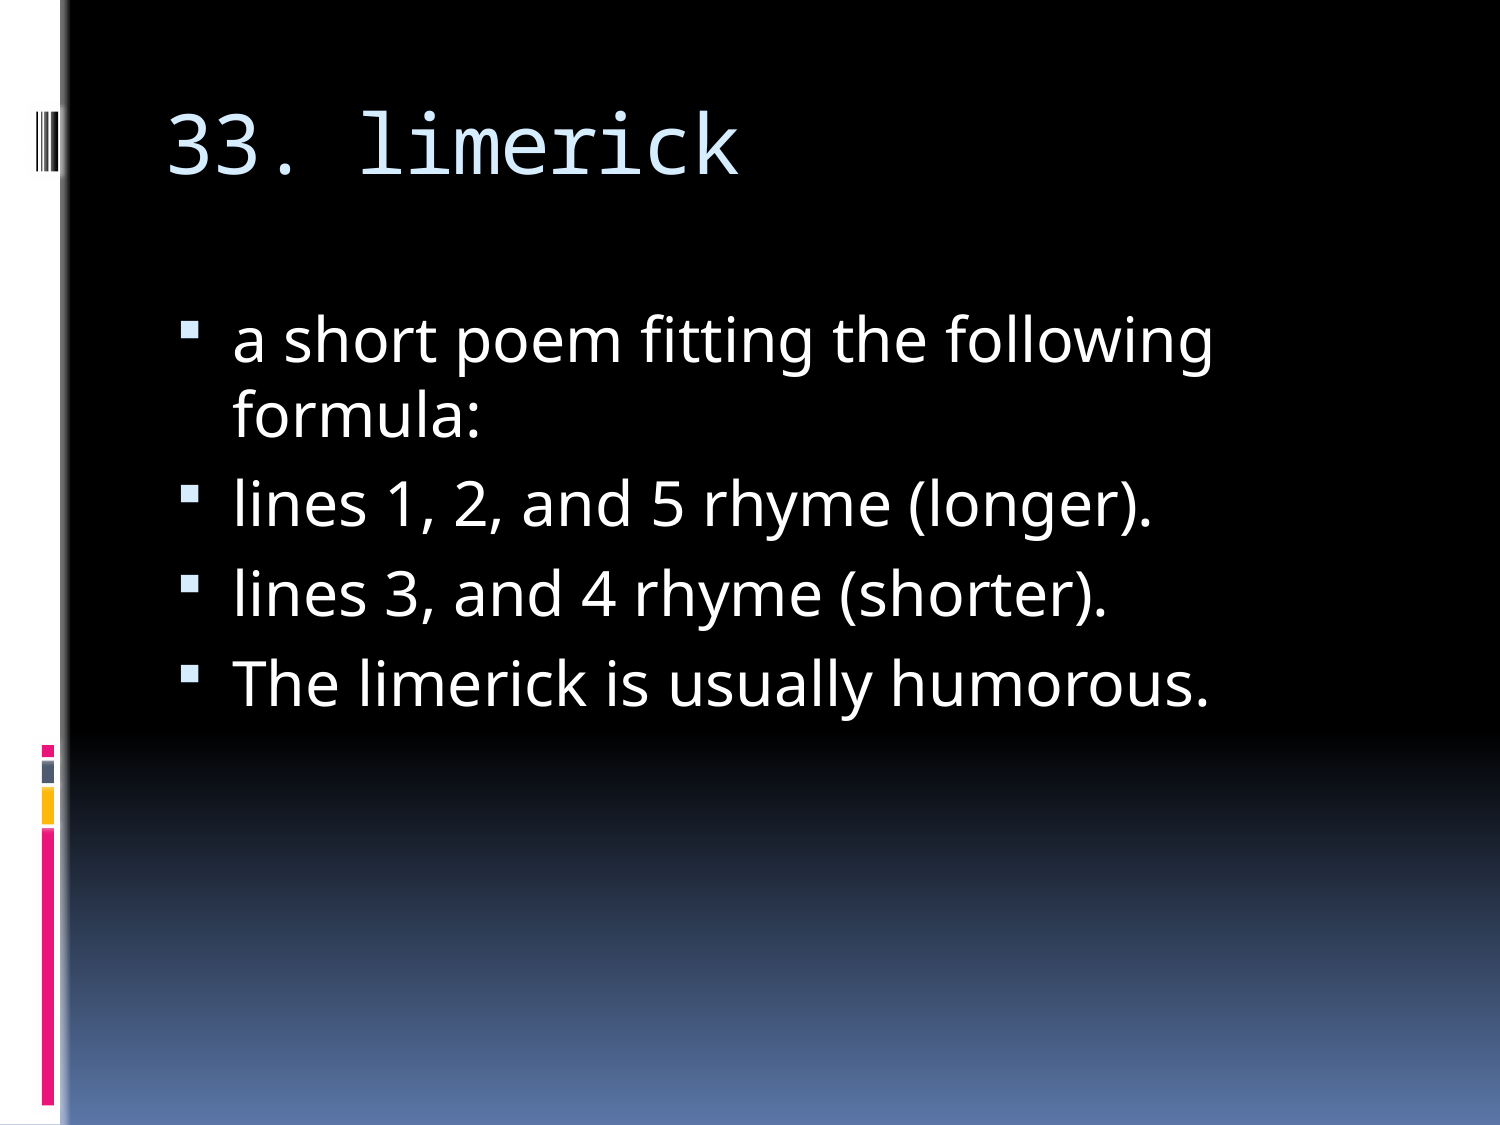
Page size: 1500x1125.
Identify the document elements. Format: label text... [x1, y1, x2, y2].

list a short poem fitting the following formula: lines 1, 2, and 5 rhyme (longer). lines 3, and 4 rhyme (shorter). The limerick is usually humorous. [150, 292, 1425, 1043]
title 33. limerick [150, 83, 1425, 234]
